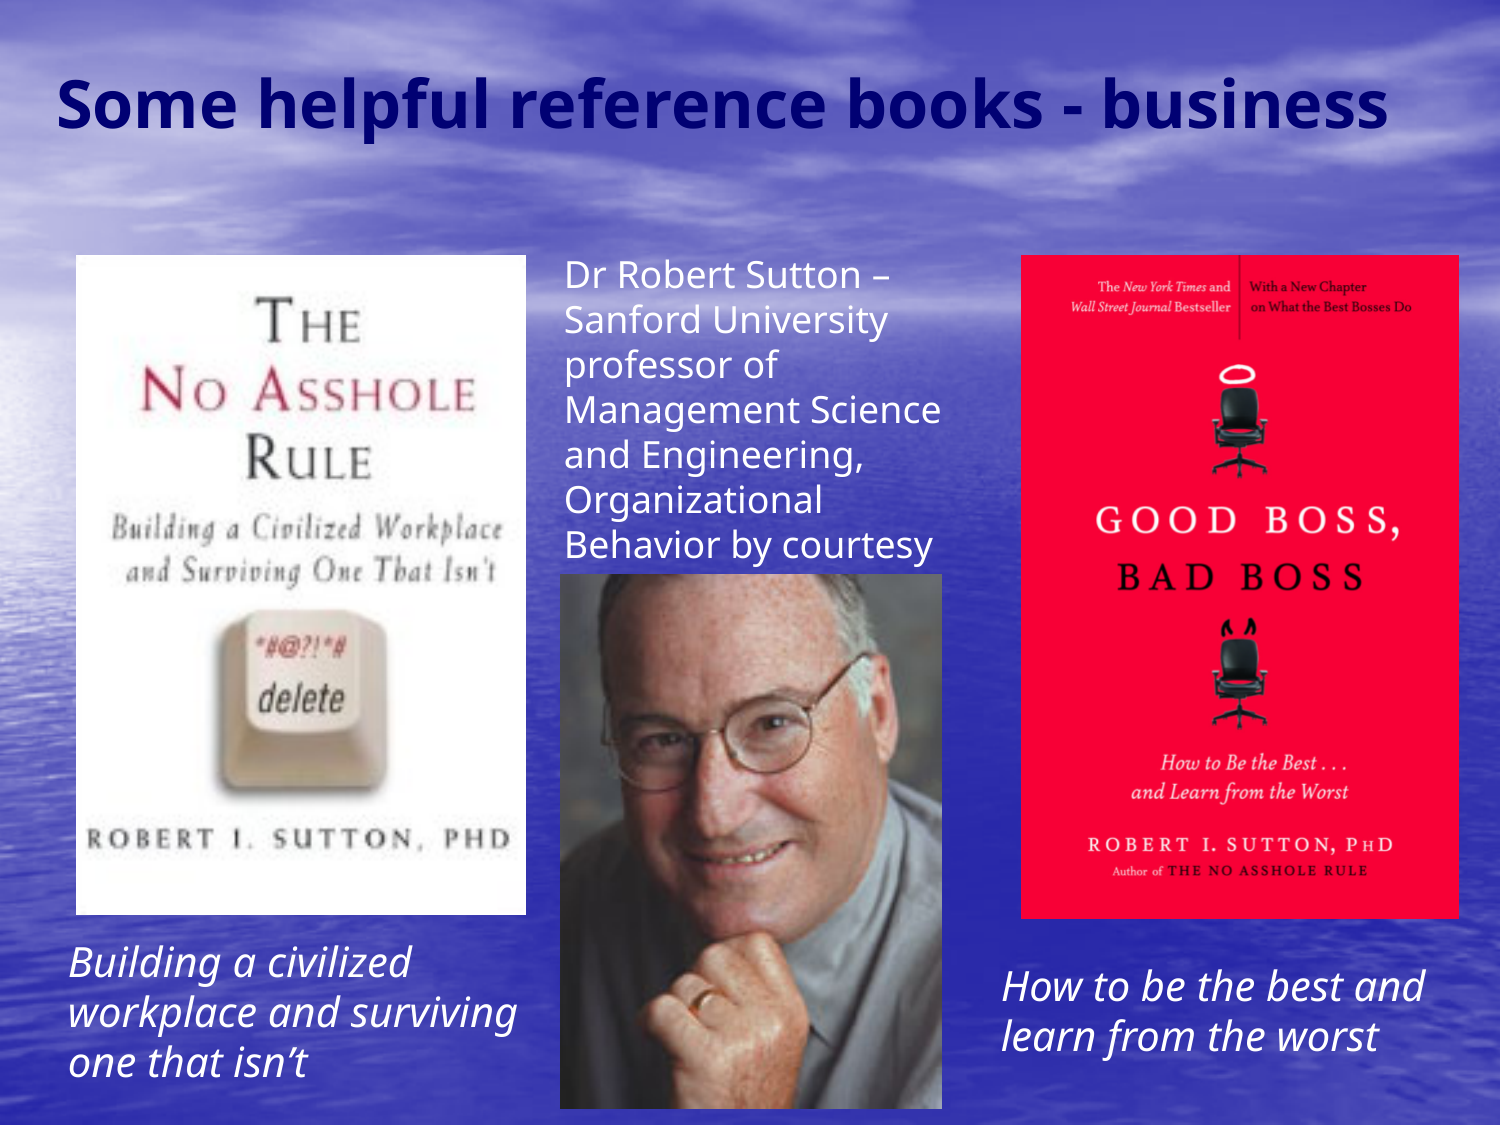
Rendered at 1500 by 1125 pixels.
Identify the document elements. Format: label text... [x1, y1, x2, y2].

picture [560, 573, 942, 1109]
picture [76, 255, 526, 916]
text_box Some helpful reference books - business [41, 54, 1483, 150]
picture [1021, 255, 1459, 919]
text_box Dr Robert Sutton – Sanford University professor of Management Science and Engineering, Organizational Behavior by courtesy [549, 243, 987, 574]
text_box Building a civilized workplace and surviving one that isn’t [53, 928, 538, 1094]
text_box How to be the best and learn from the worst [986, 952, 1471, 1068]
